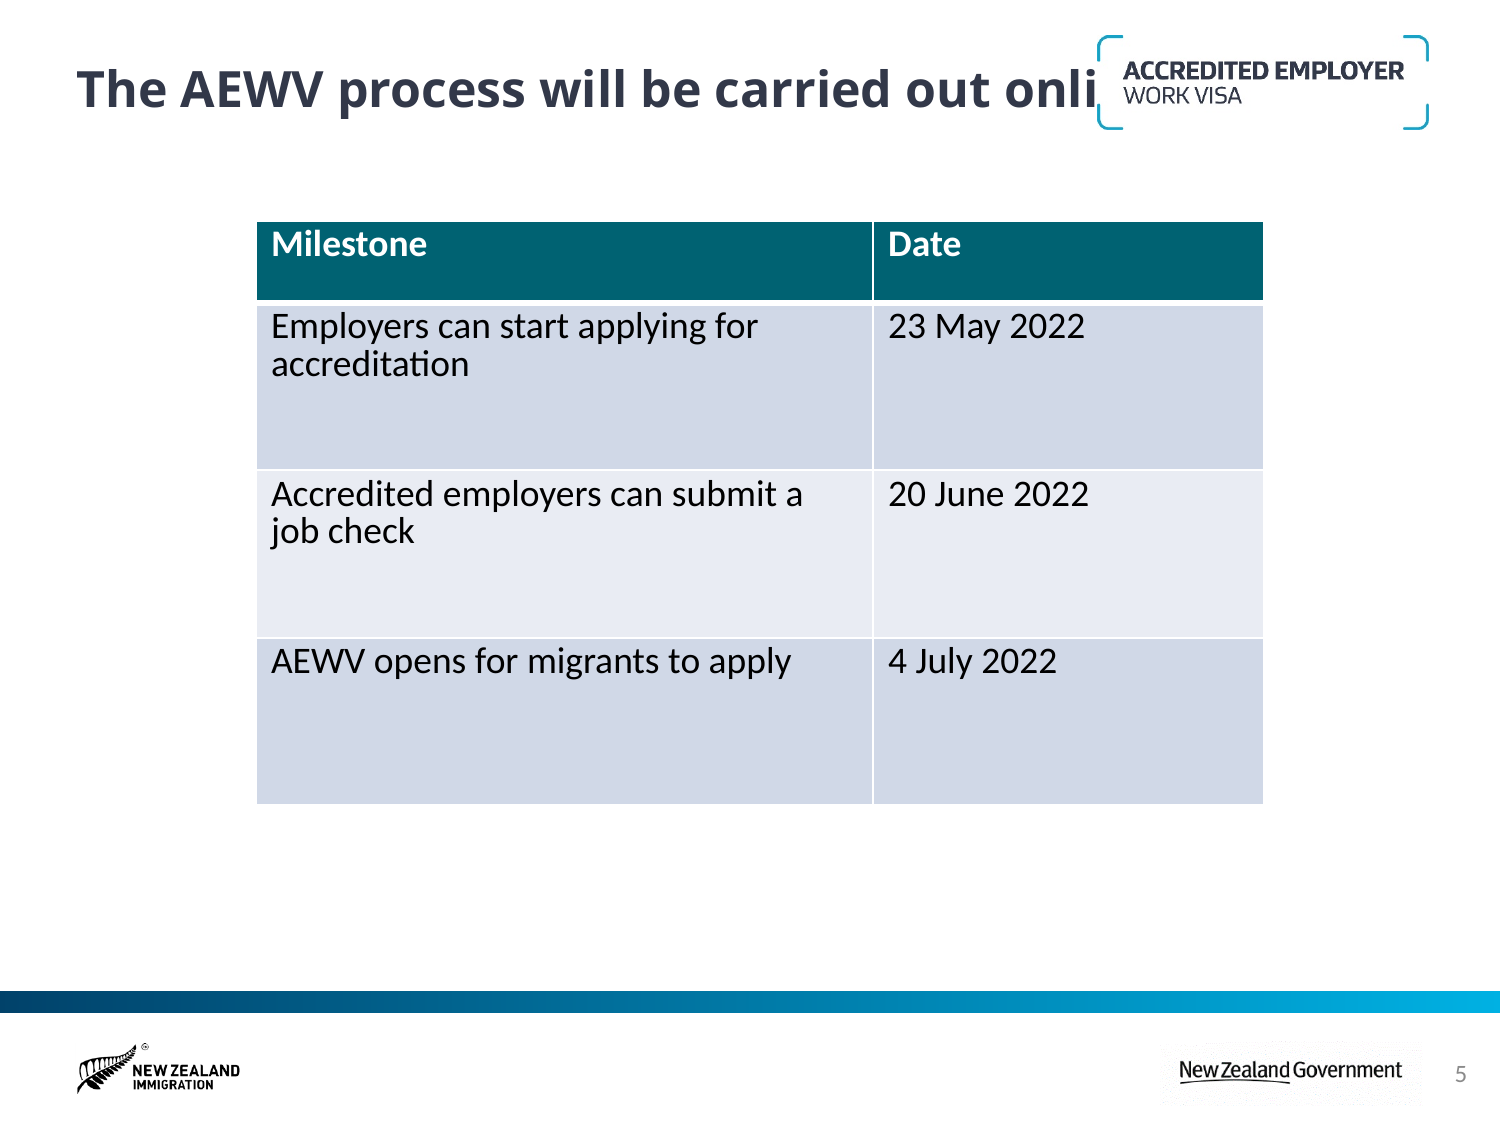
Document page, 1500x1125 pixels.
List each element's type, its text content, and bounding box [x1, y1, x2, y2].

table_cell Accredited employers can submit a job check [257, 471, 872, 637]
table_header Date [874, 222, 1263, 300]
text_box The AEWV process will be carried out online [61, 33, 1423, 141]
table_cell 23 May 2022 [874, 306, 1263, 469]
table_cell Employers can start applying for accreditation [257, 306, 872, 469]
table_cell 4 July 2022 [874, 639, 1263, 804]
table_header Milestone [257, 222, 872, 300]
picture [0, 0, 1500, 990]
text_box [0, 990, 1500, 1125]
table_cell 20 June 2022 [874, 471, 1263, 637]
table_cell AEWV opens for migrants to apply [257, 639, 872, 804]
